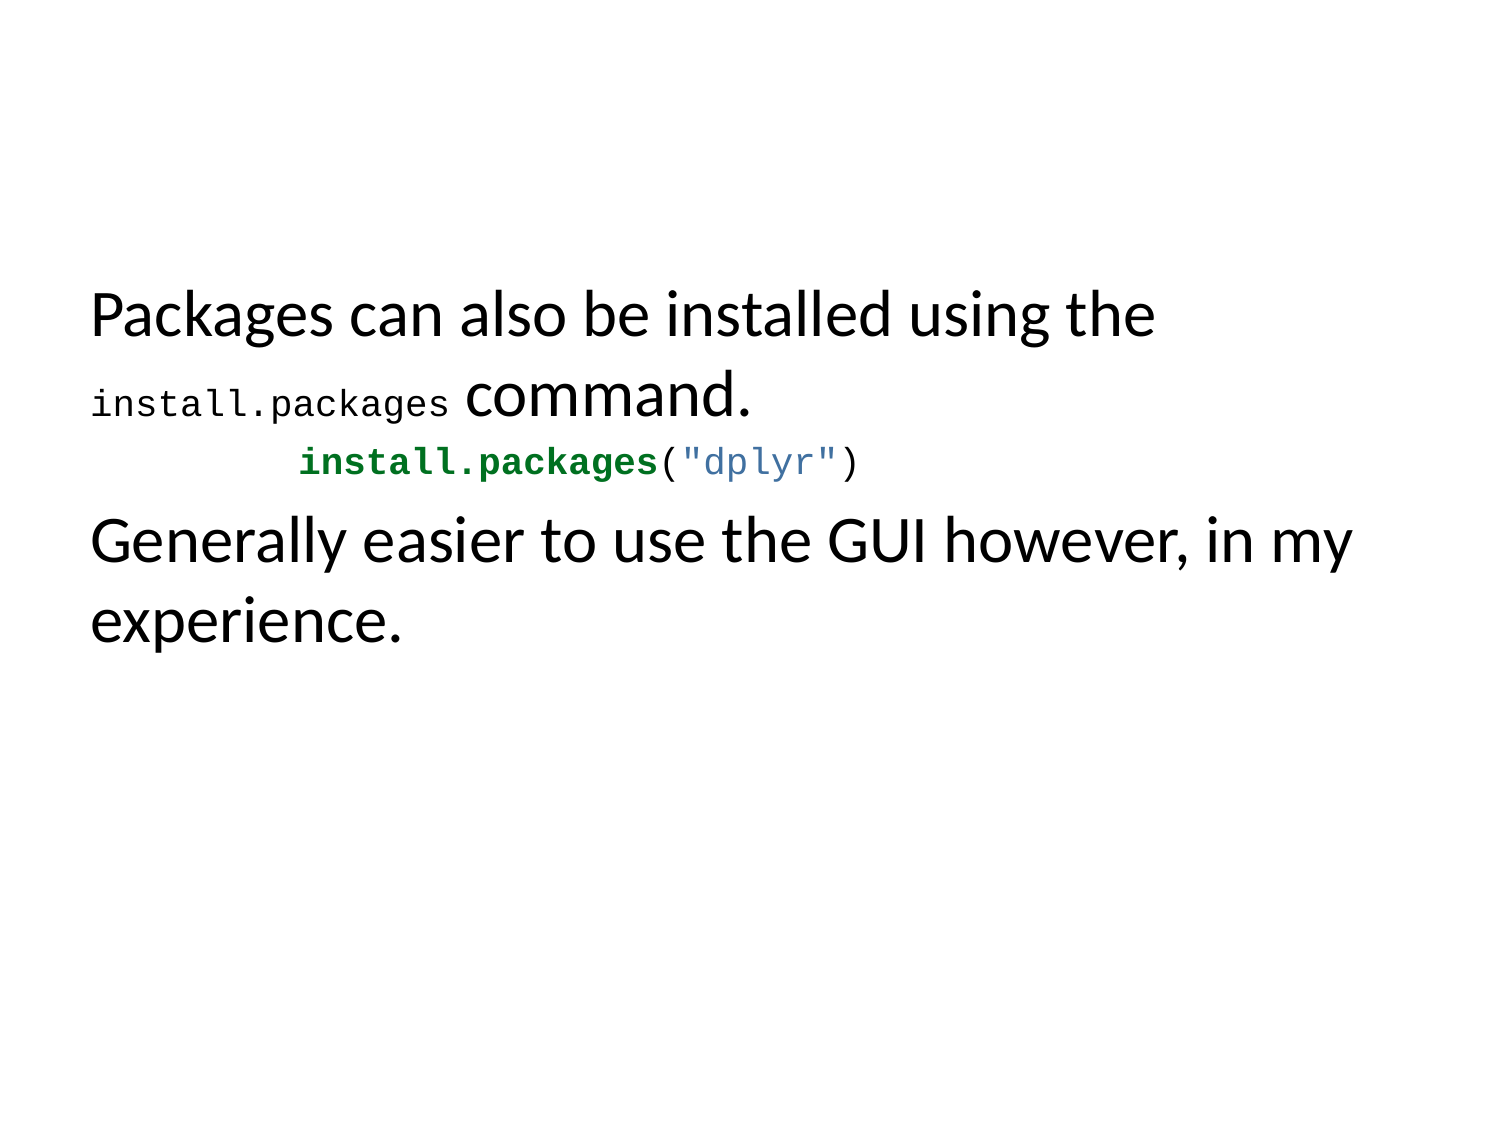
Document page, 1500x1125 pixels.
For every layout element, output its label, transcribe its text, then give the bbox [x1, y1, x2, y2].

list Packages can also be installed using the install.packages command. install.packages("dplyr") Generally easier to use the GUI however, in my experience. [75, 262, 1425, 1005]
